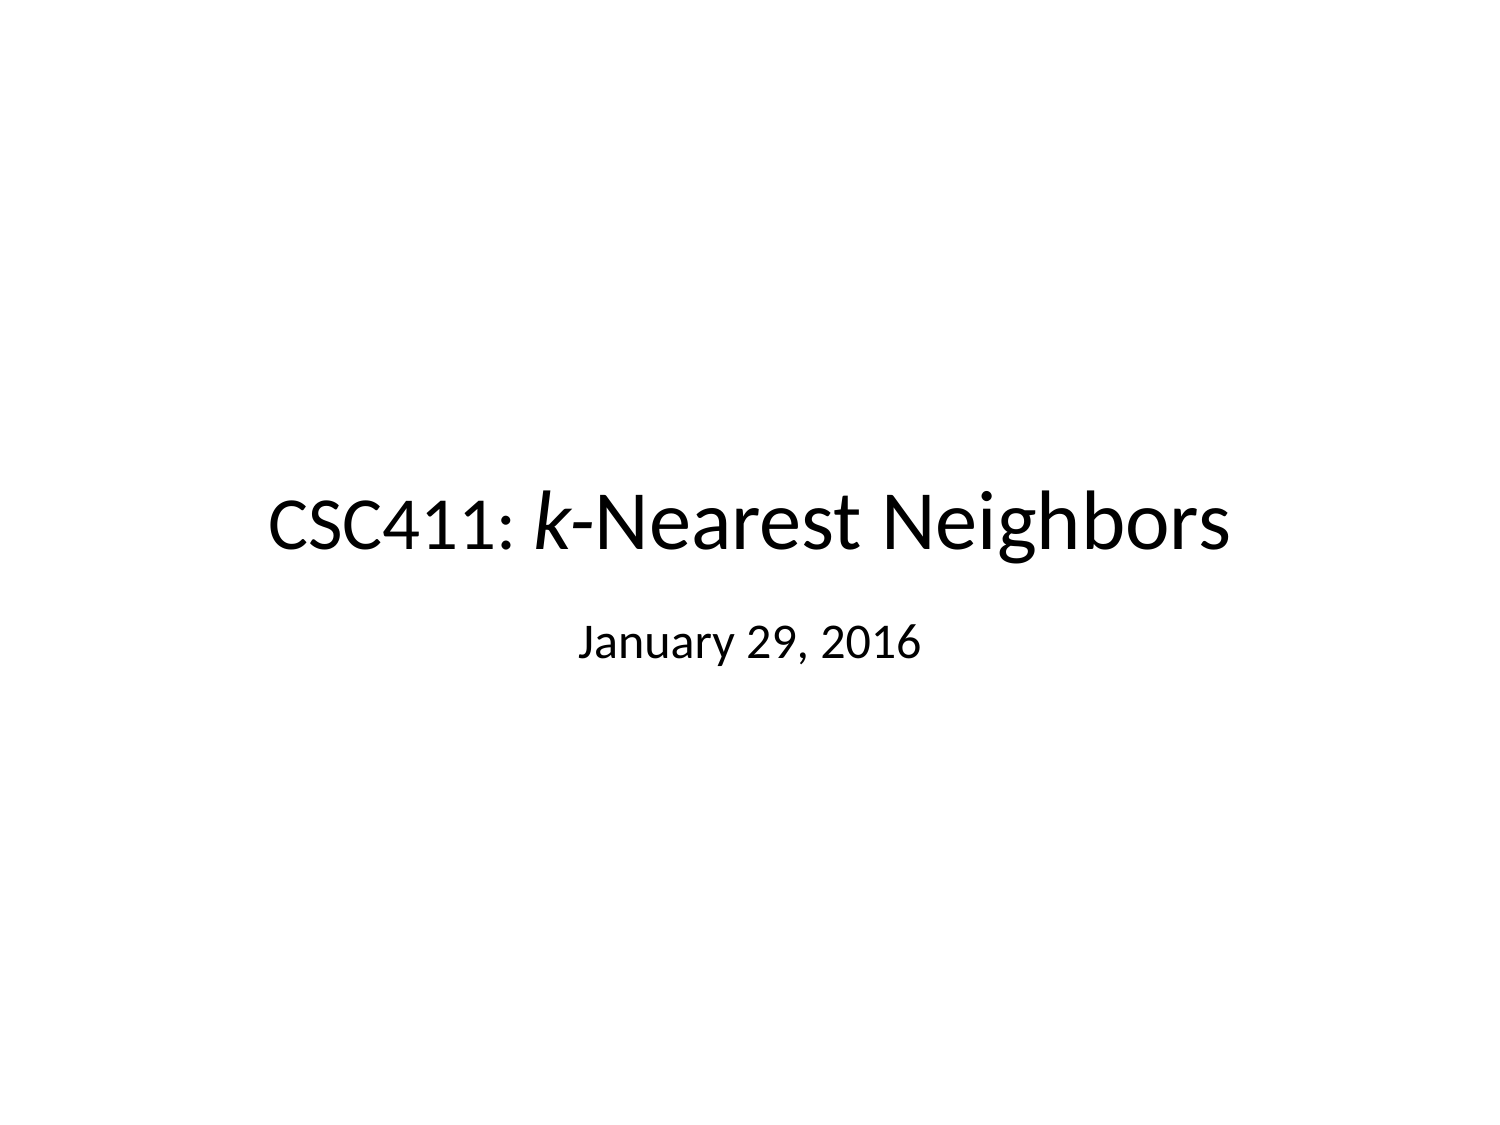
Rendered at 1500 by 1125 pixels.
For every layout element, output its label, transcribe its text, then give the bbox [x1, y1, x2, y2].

title CSC411: k-Nearest Neighbors [112, 184, 1388, 576]
subtitle January 29, 2016 [187, 608, 1313, 863]
